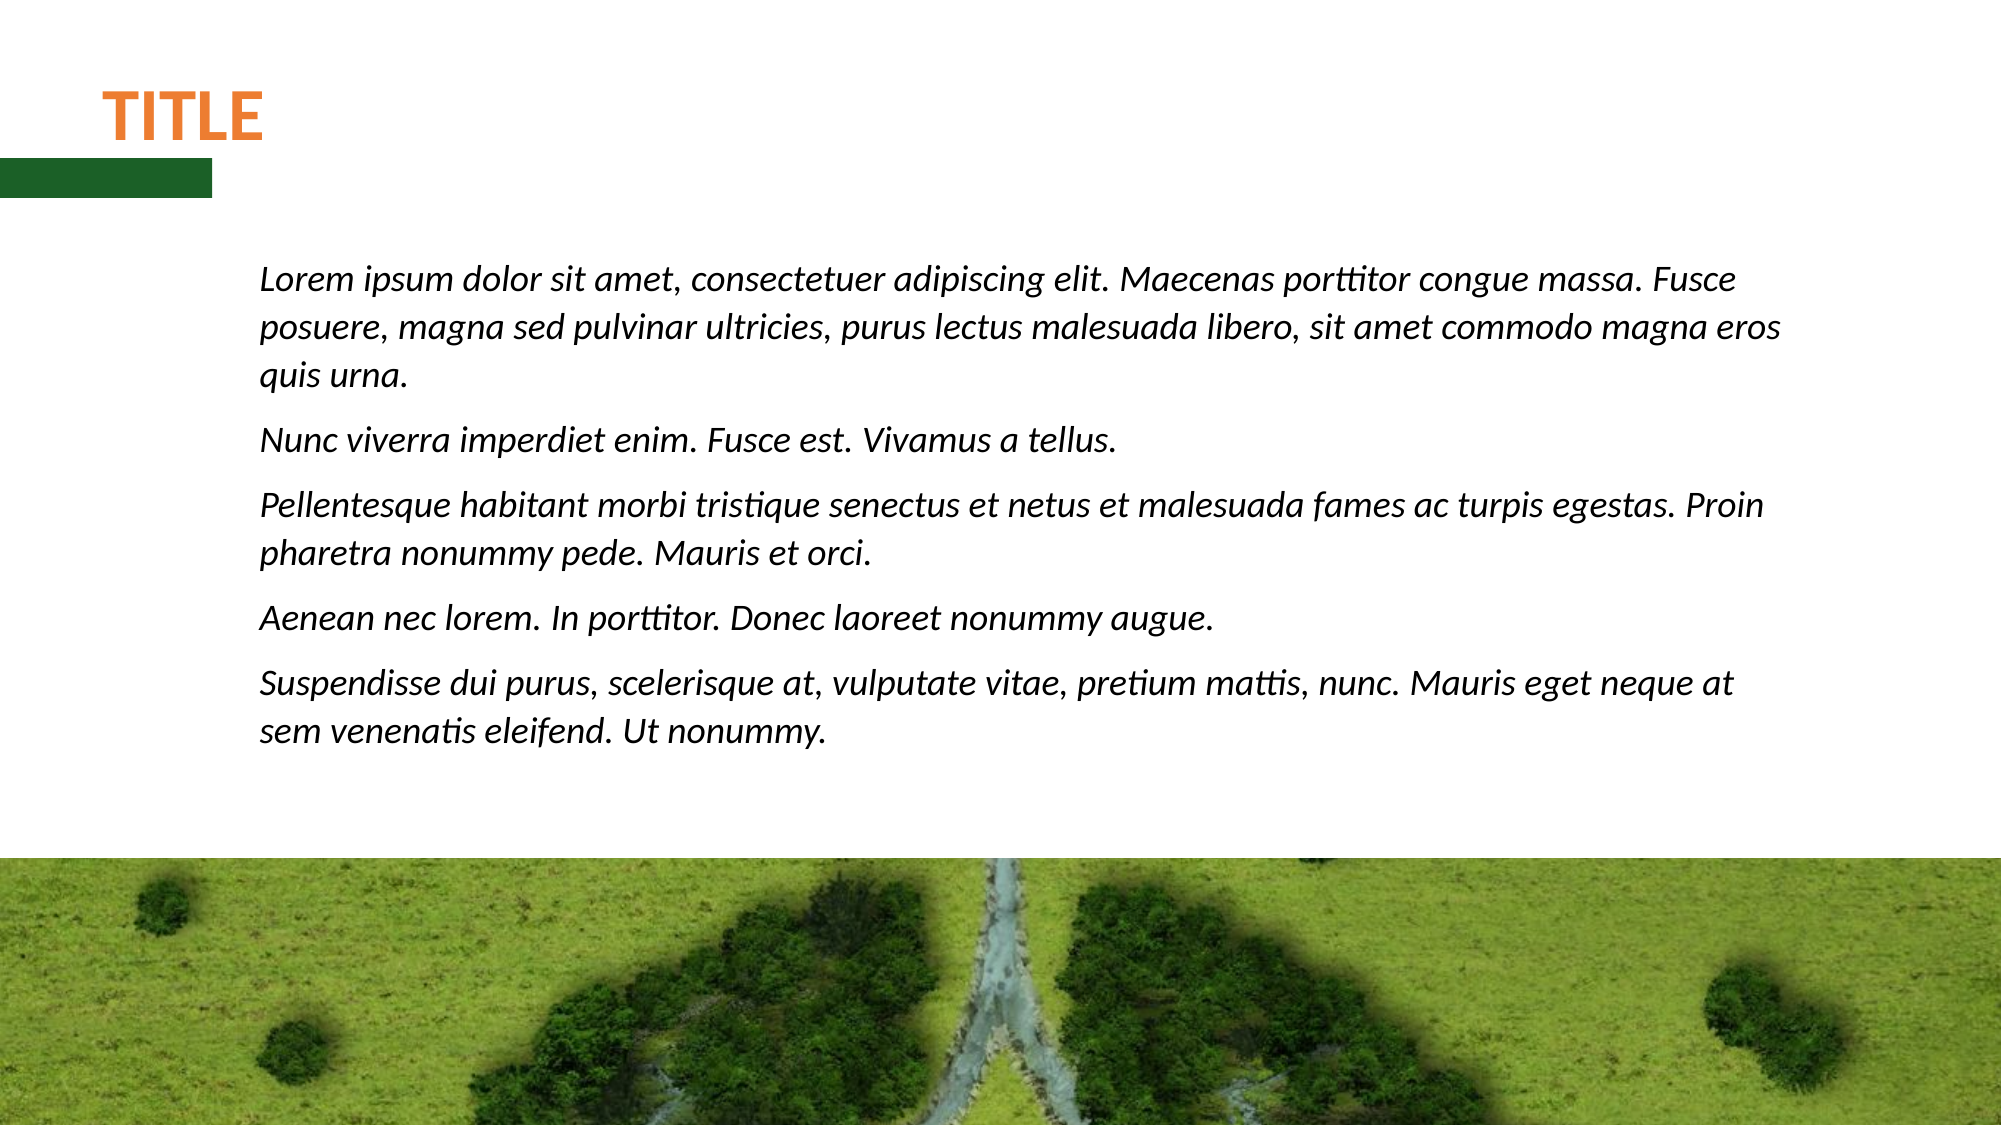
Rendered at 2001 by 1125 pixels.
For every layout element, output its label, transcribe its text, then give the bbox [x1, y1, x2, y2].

text_box TITLE [87, 57, 428, 163]
picture [0, 858, 2001, 1125]
text_box [0, 158, 213, 198]
text_box Lorem ipsum dolor sit amet, consectetuer adipiscing elit. Maecenas porttitor congue massa. Fusce posuere, magna sed pulvinar ultricies, purus lectus malesuada libero, sit amet commodo magna eros quis urna. Nunc viverra imperdiet enim. Fusce est. Vivamus a tellus. Pellentesque habitant morbi tristique senectus et netus et malesuada fames ac turpis egestas. Proin pharetra nonummy pede. Mauris et orci. Aenean nec lorem. In porttitor. Donec laoreet nonummy augue. Suspendisse dui purus, scelerisque at, vulputate vitae, pretium mattis, nunc. Mauris eget neque at sem venenatis eleifend. Ut nonummy. [244, 243, 1818, 810]
